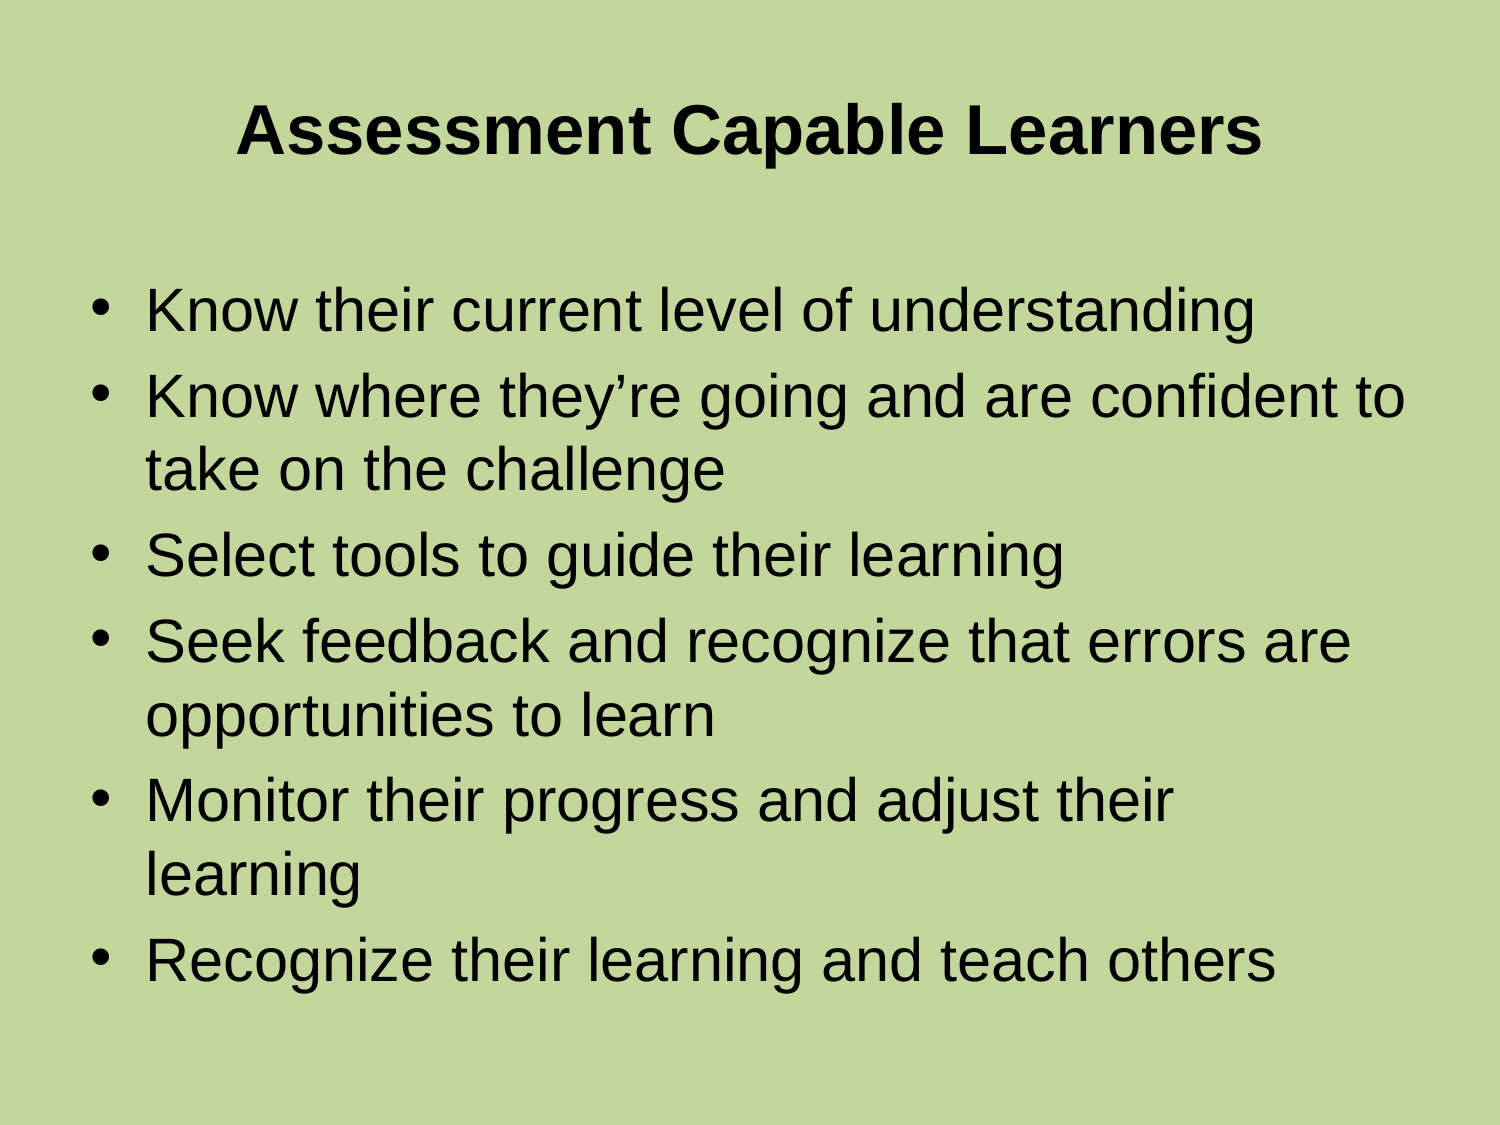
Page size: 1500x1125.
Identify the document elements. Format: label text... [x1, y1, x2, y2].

list Know their current level of understanding Know where they’re going and are confident to take on the challenge Select tools to guide their learning Seek feedback and recognize that errors are opportunities to learn Monitor their progress and adjust their learning Recognize their learning and teach others [75, 262, 1425, 1005]
title Assessment Capable Learners [75, 75, 1425, 262]
